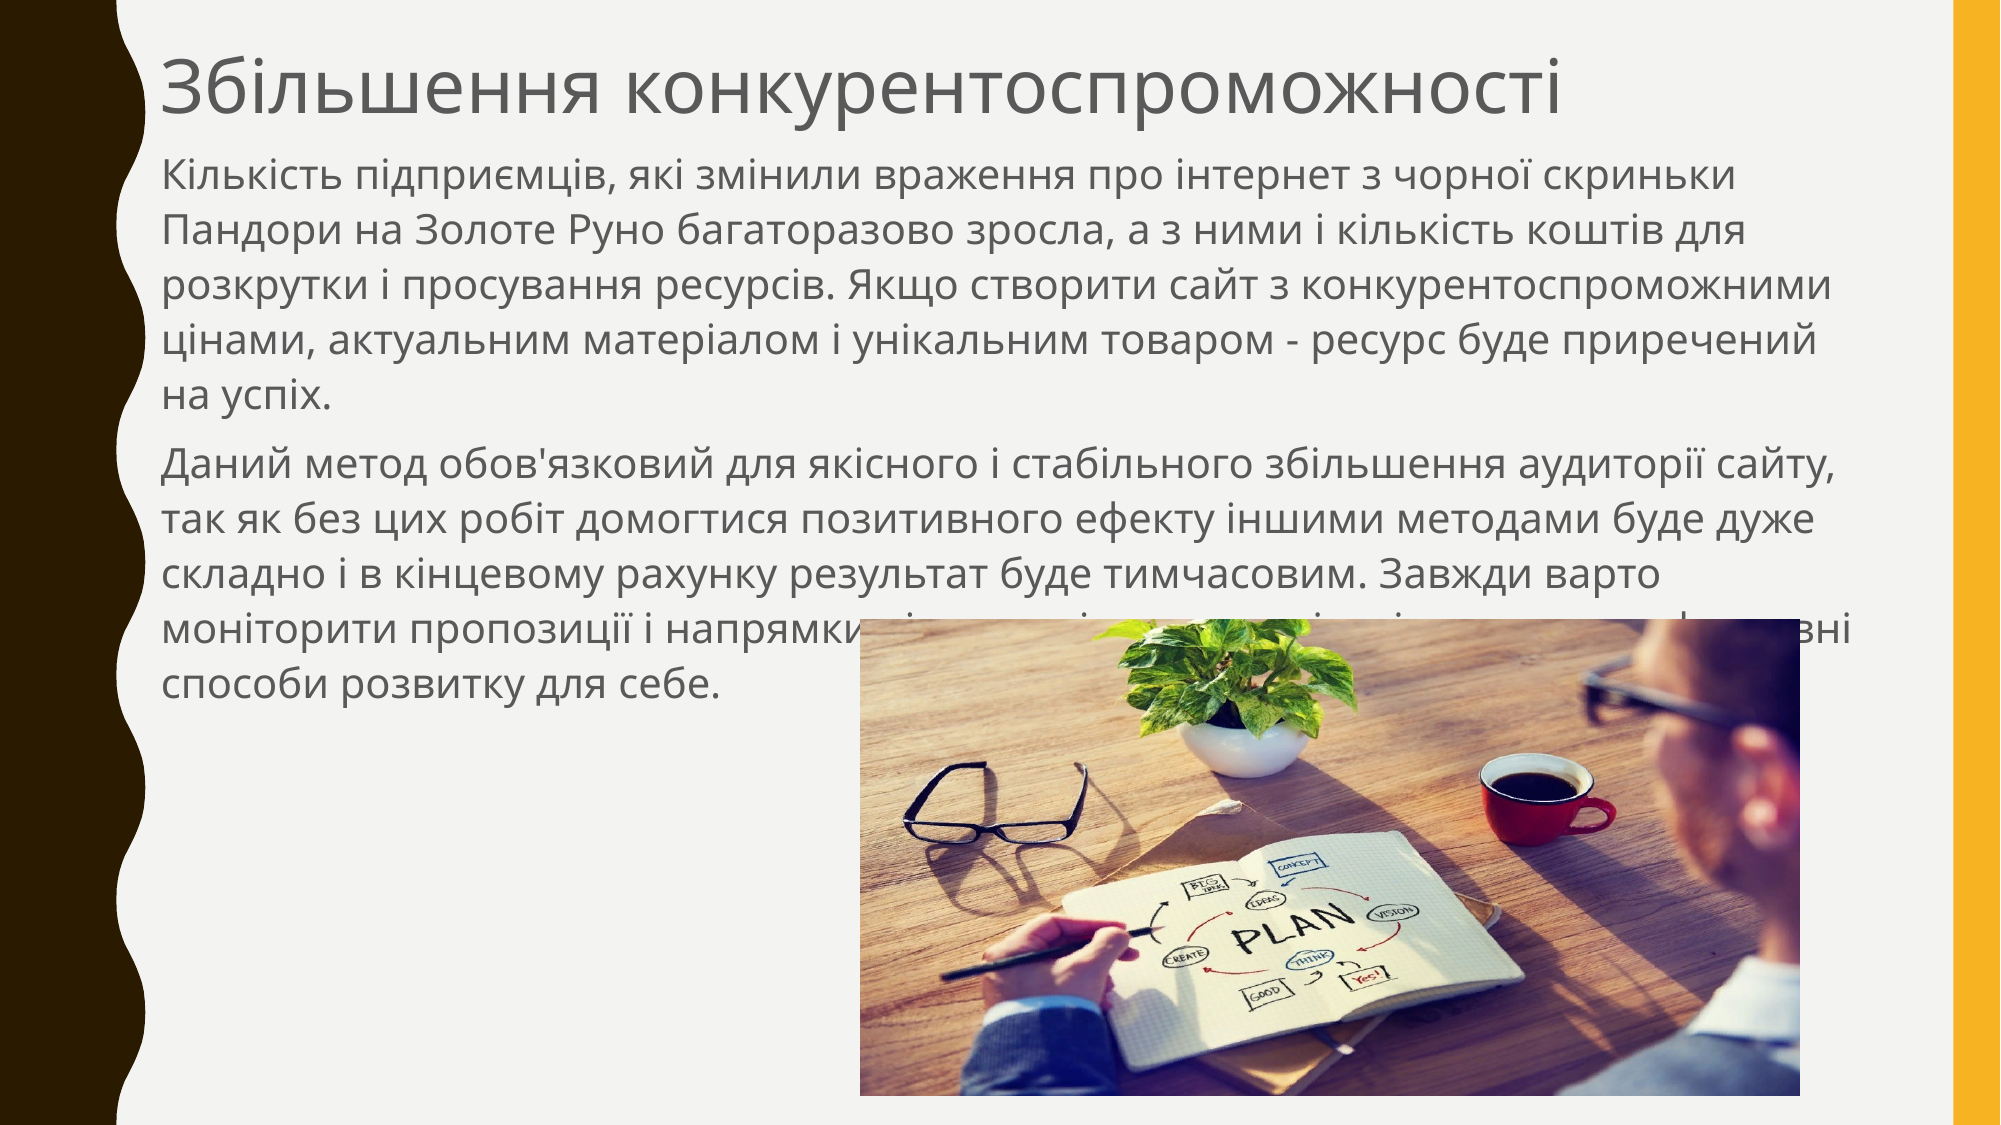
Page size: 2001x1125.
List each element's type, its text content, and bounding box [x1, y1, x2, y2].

list Збільшення конкурентоспроможності Кількість підприємців, які змінили враження про інтернет з чорної скриньки Пандори на Золоте Руно багаторазово зросла, а з ними і кількість коштів для розкрутки і просування ресурсів. Якщо створити сайт з конкурентоспроможними цінами, актуальним матеріалом і унікальним товаром - ресурс буде приречений на успіх. Даний метод обов'язковий для якісного і стабільного збільшення аудиторії сайту, так як без цих робіт домогтися позитивного ефекту іншими методами буде дуже складно і в кінцевому рахунку результат буде тимчасовим. Завжди варто моніторити пропозиції і напрямки діяльності конкурентів, відзначаючи ефективні способи розвитку для себе. [145, 21, 1875, 965]
picture [860, 619, 1800, 1096]
